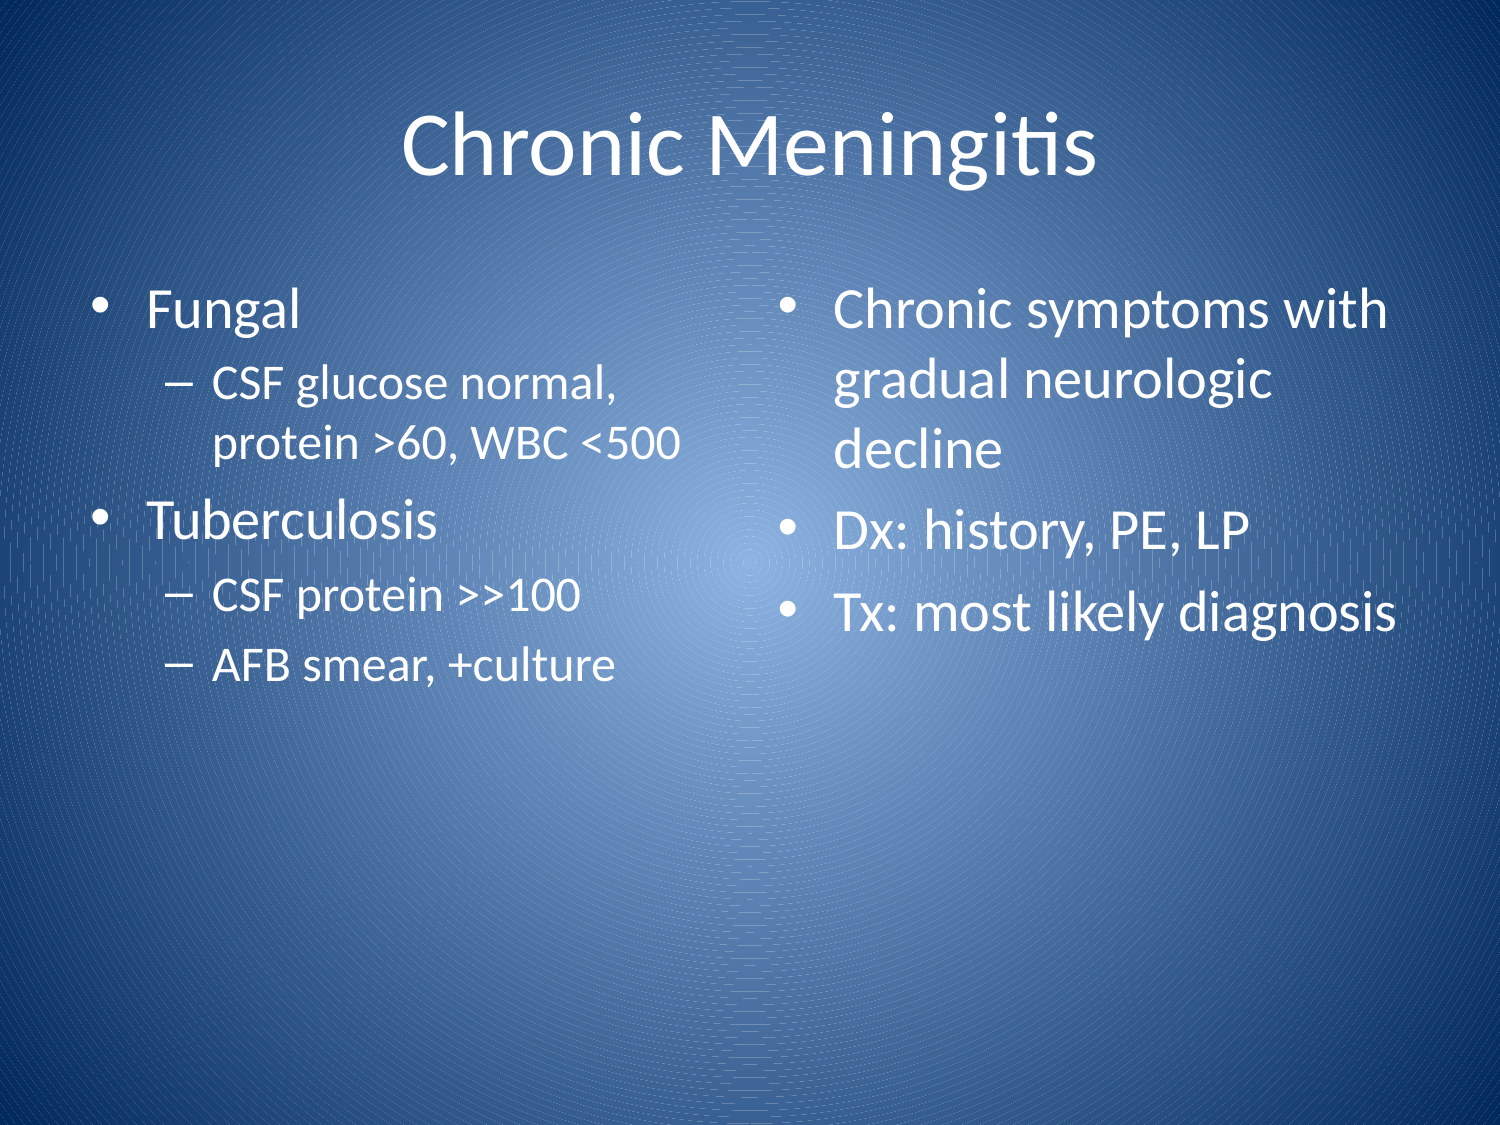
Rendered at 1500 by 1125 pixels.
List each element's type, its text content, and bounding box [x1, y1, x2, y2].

list Chronic symptoms with gradual neurologic decline Dx: history, PE, LP Tx: most likely diagnosis [762, 262, 1425, 1005]
list Fungal CSF glucose normal, protein >60, WBC <500 Tuberculosis CSF protein >>100 AFB smear, +culture [75, 262, 738, 1005]
title Chronic Meningitis [75, 45, 1425, 233]
